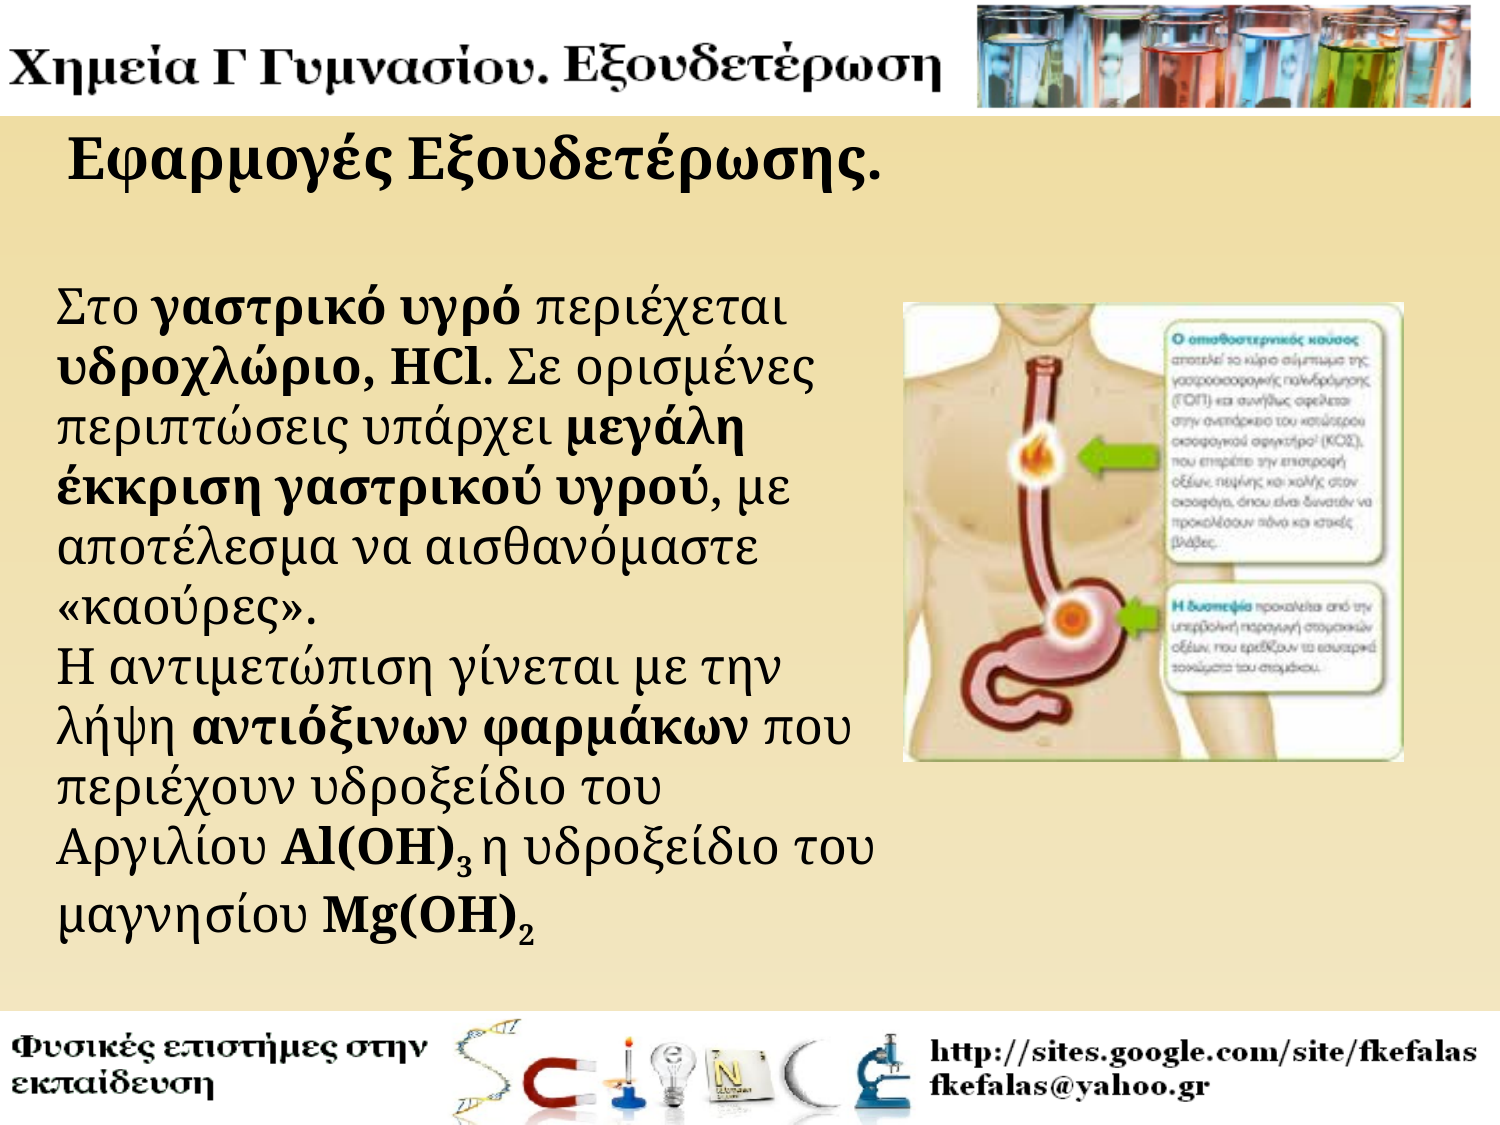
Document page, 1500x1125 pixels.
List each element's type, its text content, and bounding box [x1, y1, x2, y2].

picture [0, 1011, 1500, 1125]
picture [0, 0, 1500, 116]
text_box Εφαρμογές Εξουδετέρωσης. [53, 113, 1436, 199]
text_box Στο γαστρικό υγρό περιέχεται υδροχλώριο, HCl. Σε ορισμένες περιπτώσεις υπάρχει μεγάλη έκκριση γαστρικού υγρού, με αποτέλεσμα να αισθανόμαστε «καούρες». Η αντιμετώπιση γίνεται με την λήψη αντιόξινων φαρμάκων που περιέχουν υδροξείδιο του Αργιλίου Al(OH)3 η υδροξείδιο του μαγνησίου Μg(OH)2 [41, 267, 892, 959]
picture [903, 302, 1404, 763]
